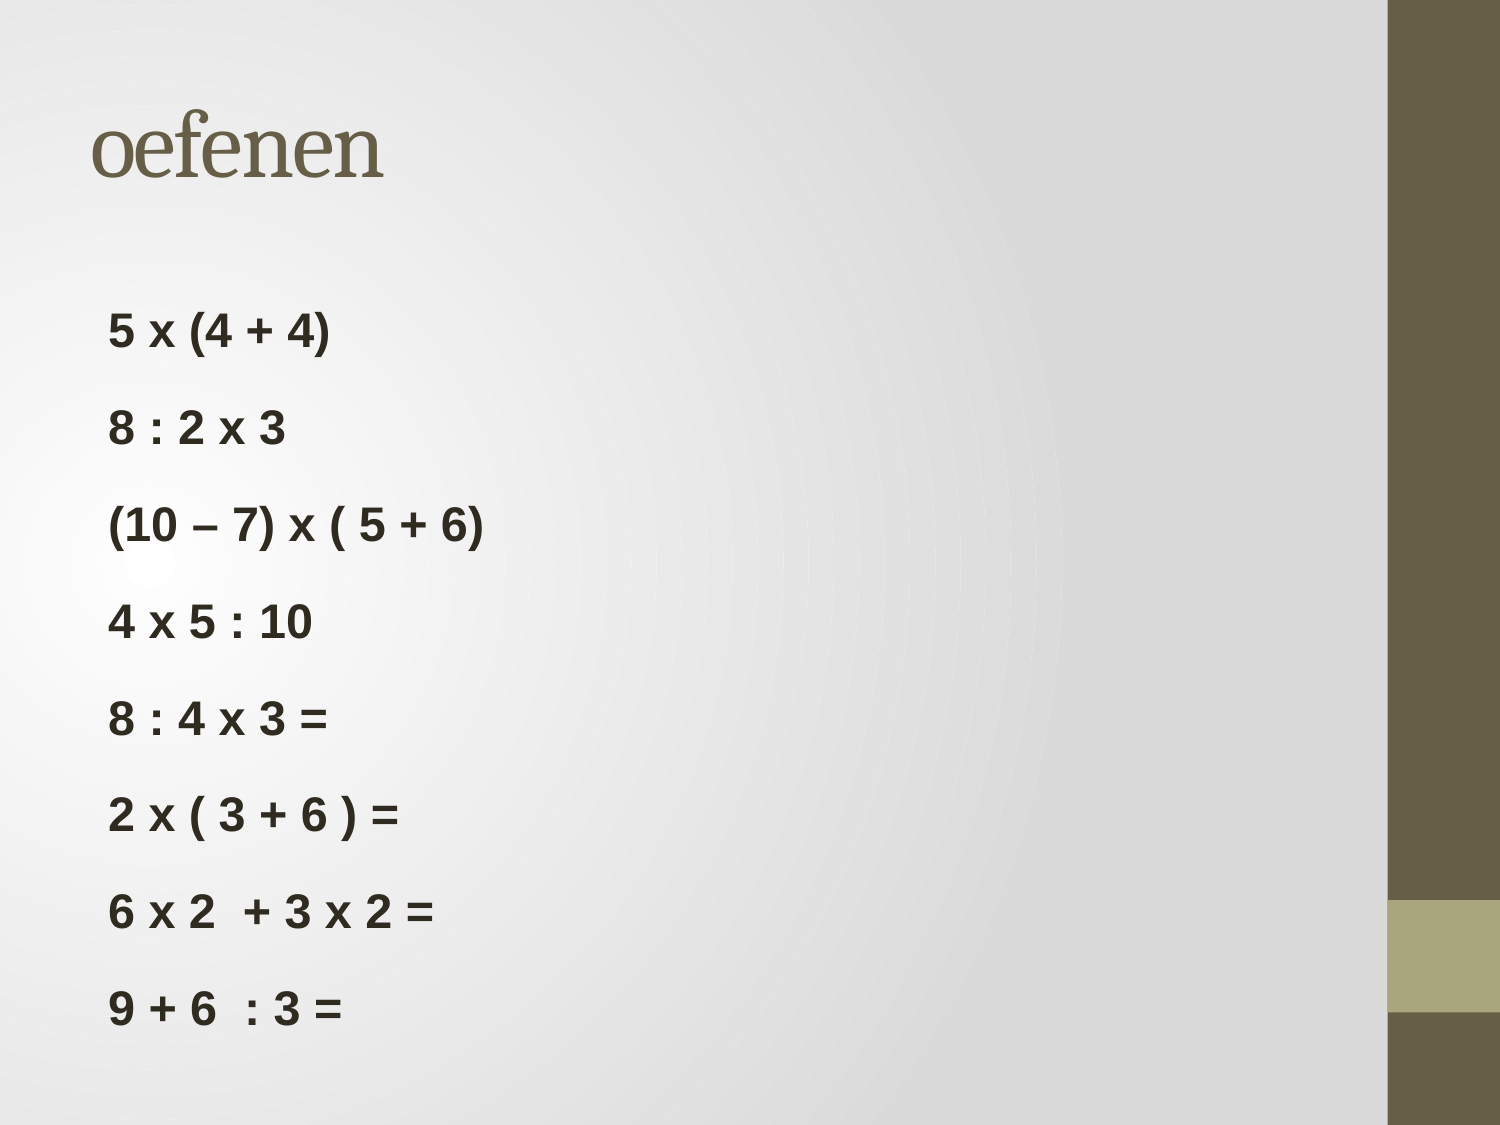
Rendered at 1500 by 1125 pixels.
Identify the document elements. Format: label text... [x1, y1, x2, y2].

list 5 x (4 + 4) 8 : 2 x 3 (10 – 7) x ( 5 + 6) 4 x 5 : 10 8 : 4 x 3 = 2 x ( 3 + 6 ) = 6 x 2 + 3 x 2 = 9 + 6 : 3 = [75, 262, 1325, 1050]
title oefenen [75, 45, 1325, 233]
